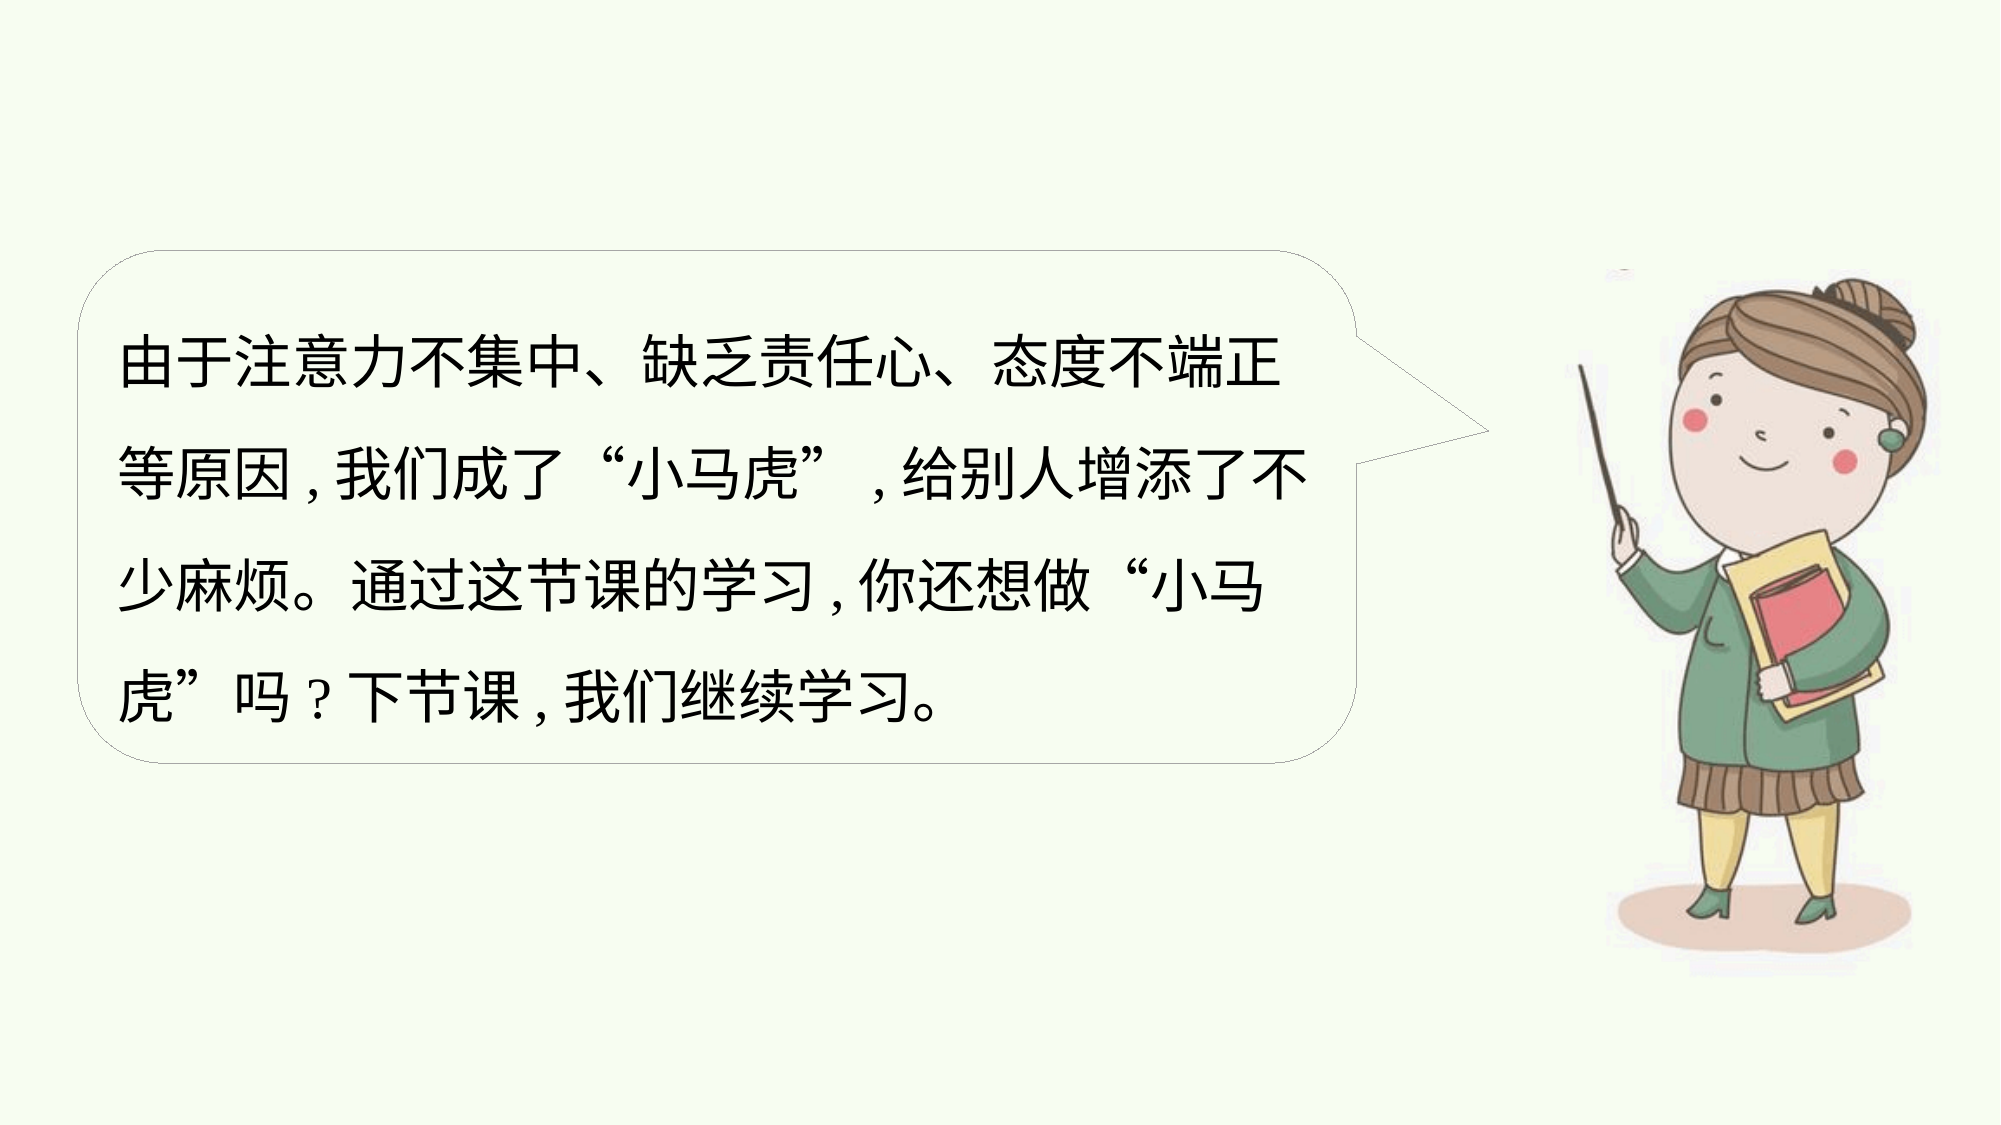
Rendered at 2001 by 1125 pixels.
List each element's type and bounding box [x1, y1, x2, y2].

text_box [77, 250, 2000, 1007]
